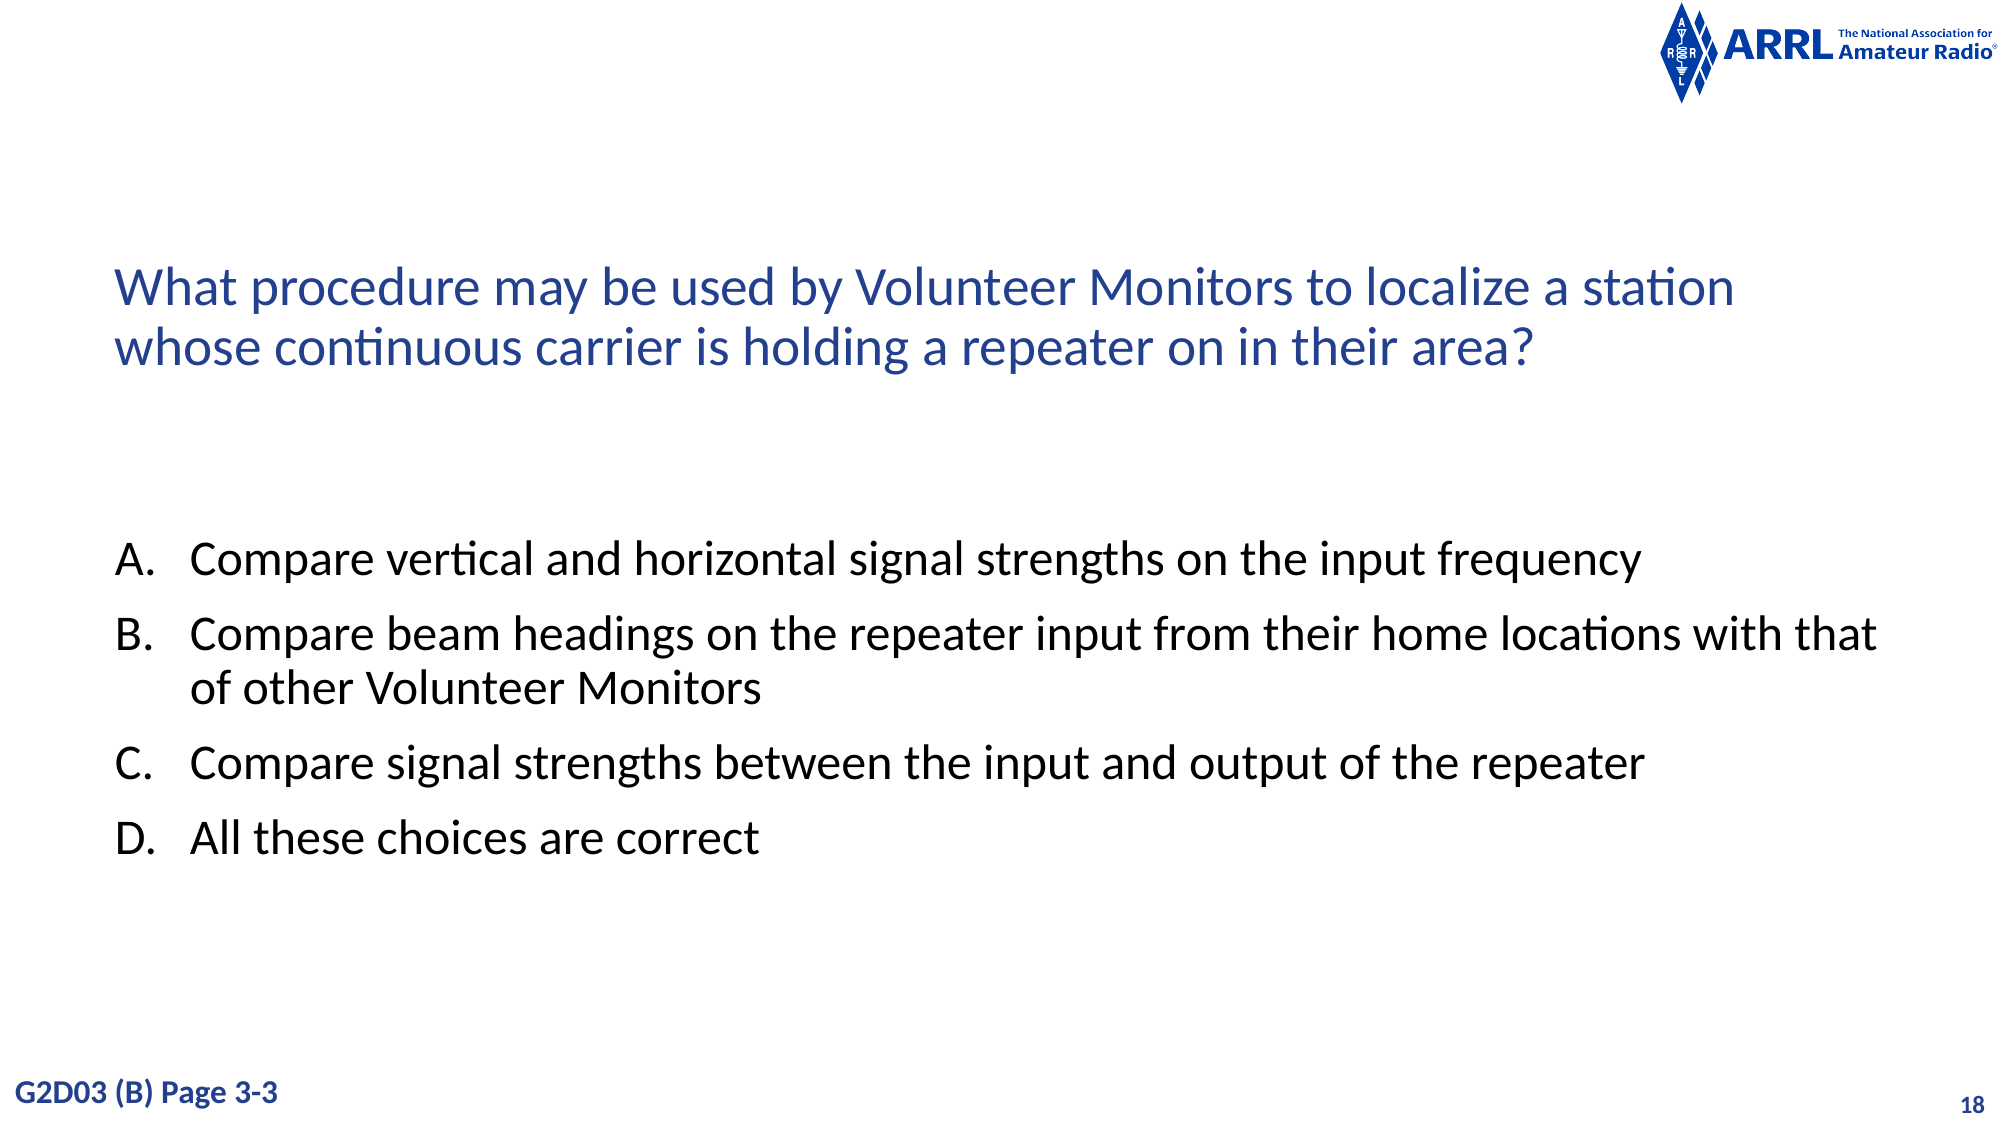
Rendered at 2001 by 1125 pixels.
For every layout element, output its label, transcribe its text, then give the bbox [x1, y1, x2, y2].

text_box 18 [1899, 1081, 2000, 1125]
picture [1658, 0, 1999, 106]
title What procedure may be used by Volunteer Monitors to localize a station whose continuous carrier is holding a repeater on in their area? [99, 249, 1900, 388]
list Compare vertical and horizontal signal strengths on the input frequency Compare beam headings on the repeater input from their home locations with that of other Volunteer Monitors Compare signal strengths between the input and output of the repeater All these choices are correct [99, 525, 1900, 1005]
text_box G2D03 (B) Page 3-3 [0, 1062, 1313, 1118]
